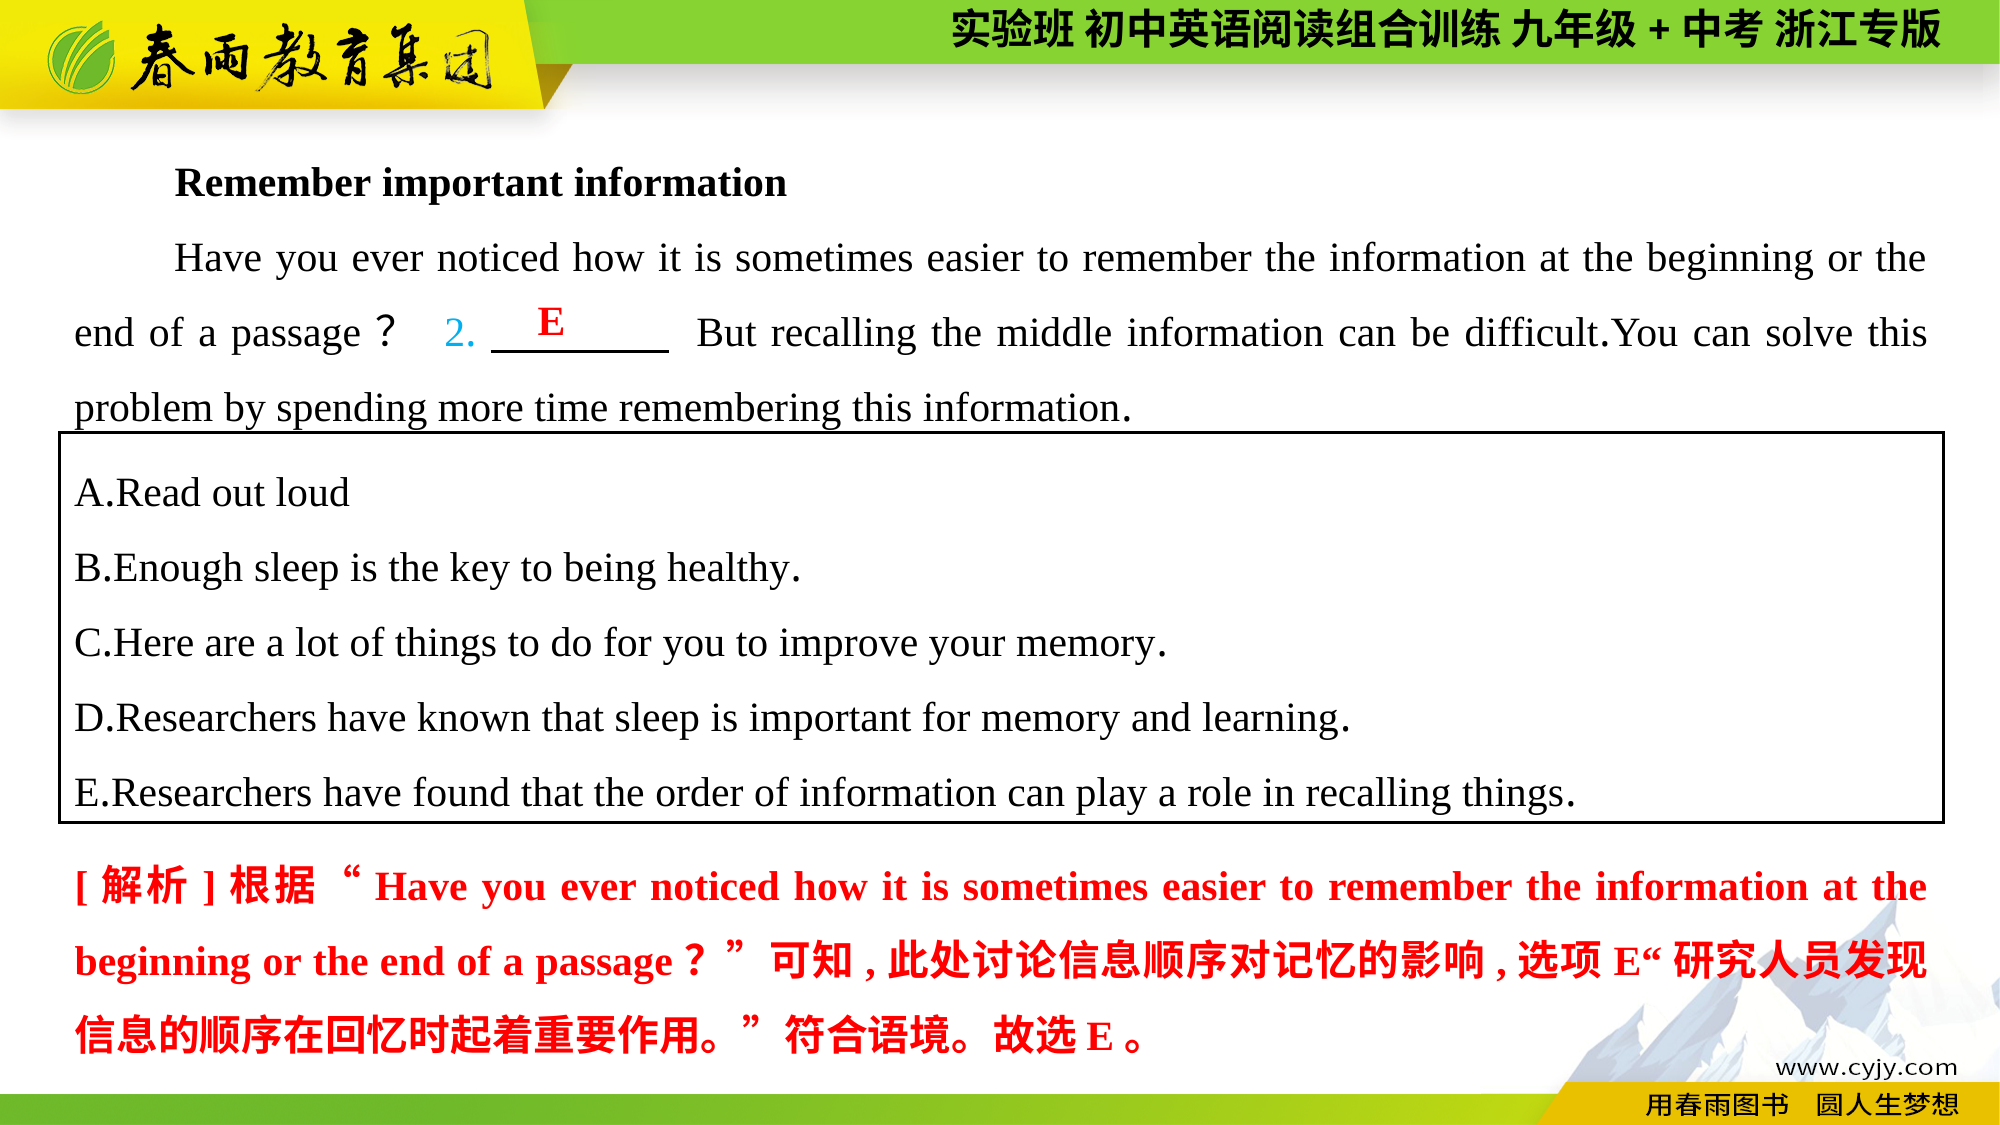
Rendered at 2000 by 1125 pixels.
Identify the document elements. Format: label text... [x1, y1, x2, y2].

list Remember important information Have you ever noticed how it is sometimes easier to remember the information at the beginning or the end of a passage？ 2. But recalling the middle information can be difficult.You can solve this problem by spending more time remembering this information. [59, 122, 1944, 432]
picture [0, 0, 2000, 1125]
text_box E [522, 285, 581, 351]
text_box [解析]根据“Have you ever noticed how it is sometimes easier to remember the information at the beginning or the end of a passage？”可知,此处讨论信息顺序对记忆的影响,选项E“研究人员发现信息的顺序在回忆时起着重要作用。”符合语境。故选E。 [59, 826, 1944, 1067]
text_box A.Read out loud B.Enough sleep is the key to being healthy. C.Here are a lot of things to do for you to improve your memory. D.Researchers have known that sleep is important for memory and learning. E.Researchers have found that the order of information can play a role in recalling things. [59, 432, 1944, 823]
